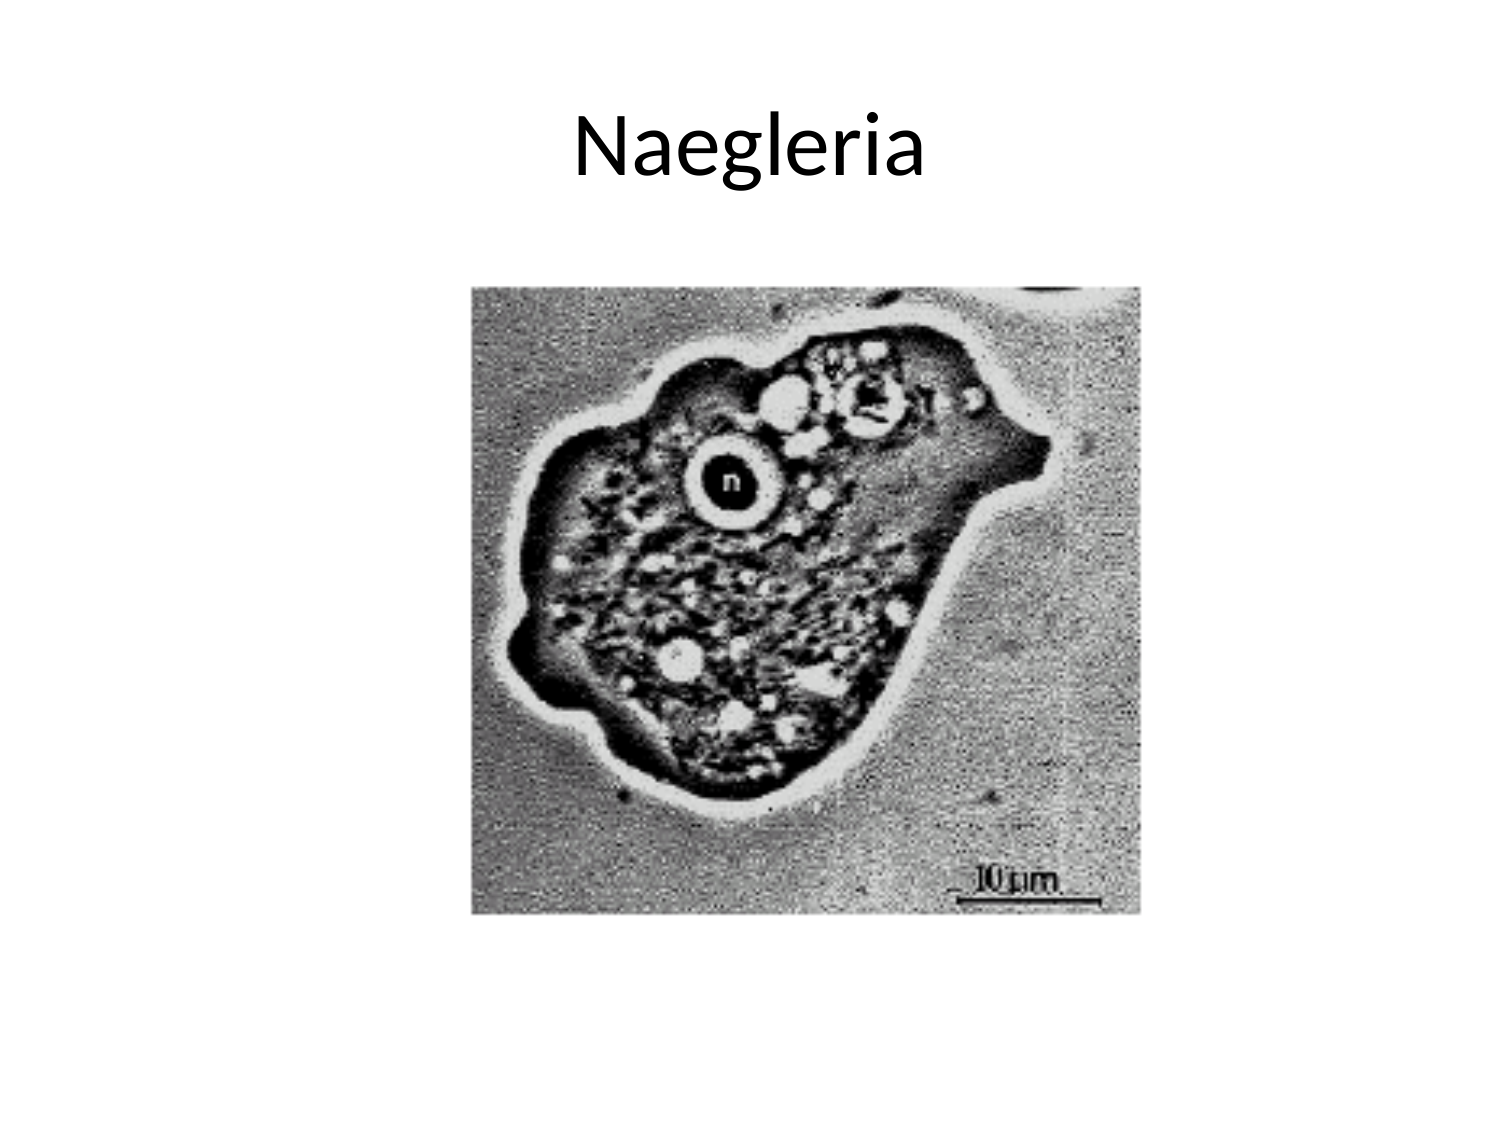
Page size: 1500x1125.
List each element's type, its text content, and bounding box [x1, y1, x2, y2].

title Naegleria [75, 45, 1425, 233]
picture [324, 284, 1301, 922]
